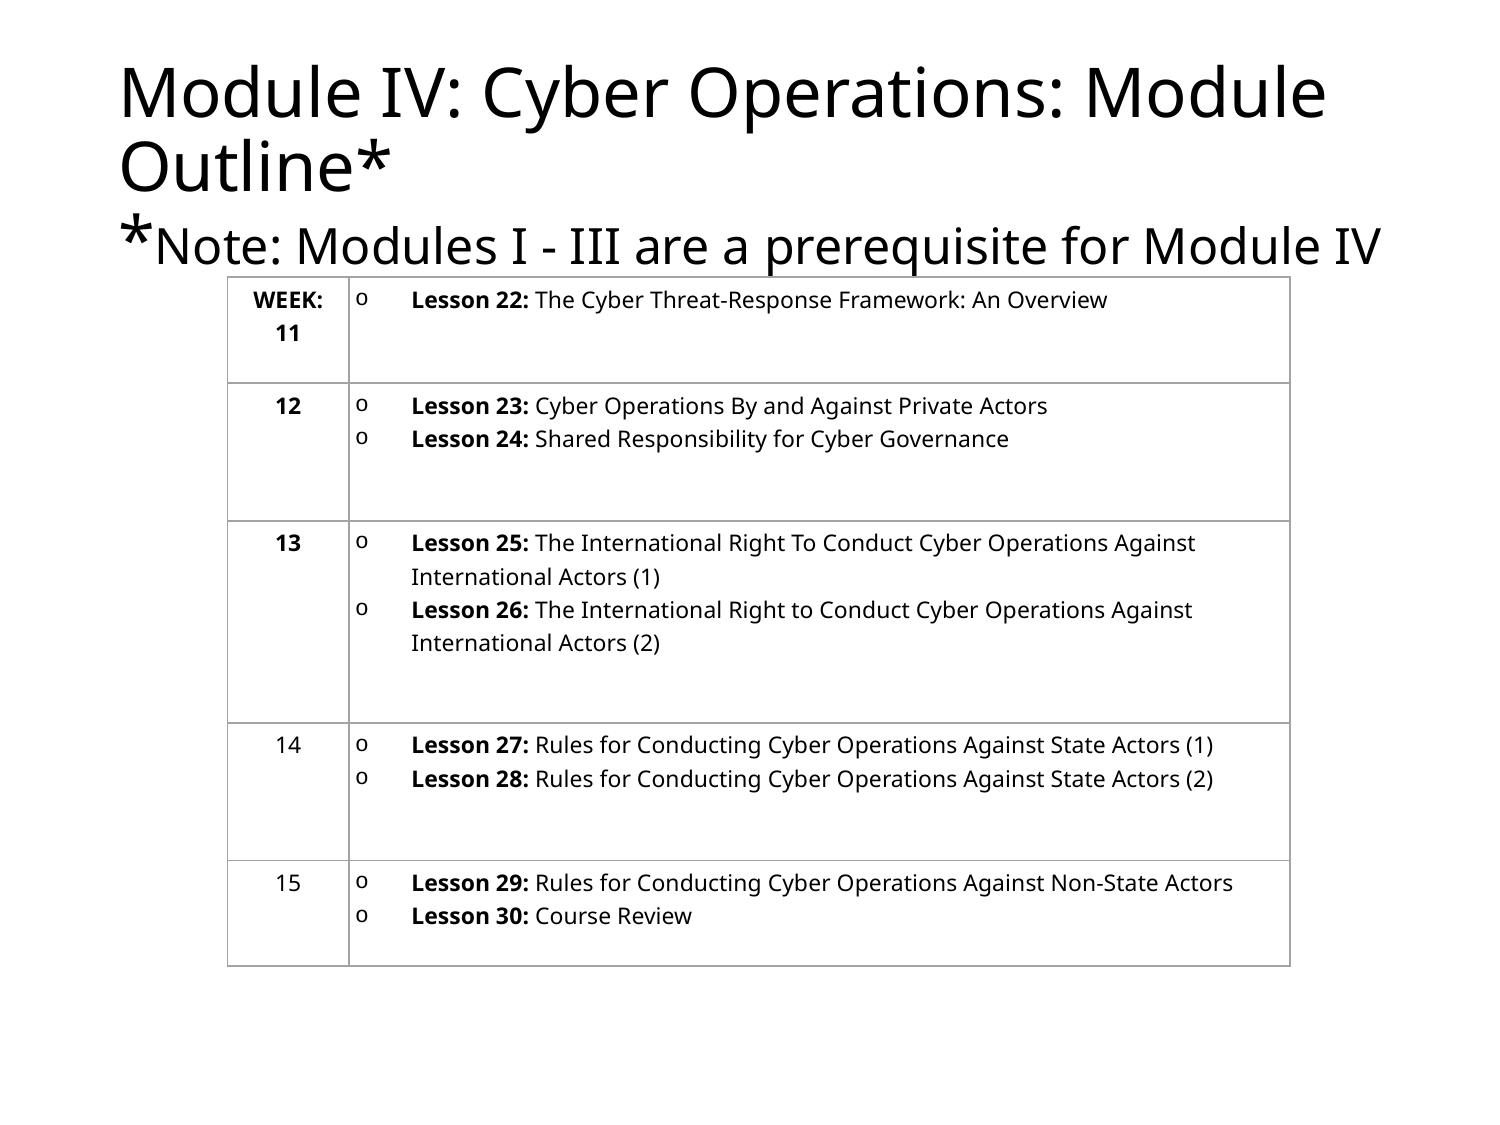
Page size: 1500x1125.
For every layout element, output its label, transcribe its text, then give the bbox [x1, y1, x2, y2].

table_cell 15 [228, 861, 348, 965]
table_cell Lesson 27: Rules for Conducting Cyber Operations Against State Actors (1) Lesson 28: Rules for Conducting Cyber Operations Against State Actors (2) [350, 724, 1289, 860]
table_cell Lesson 29: Rules for Conducting Cyber Operations Against Non-State Actors Lesson 30: Course Review [350, 861, 1289, 965]
table_cell Lesson 23: Cyber Operations By and Against Private Actors Lesson 24: Shared Responsibility for Cyber Governance [350, 384, 1289, 520]
table_header WEEK: 11 [228, 278, 348, 382]
table_cell 13 [228, 522, 348, 722]
table_header Lesson 22: The Cyber Threat-Response Framework: An Overview [350, 278, 1289, 382]
table_cell Lesson 25: The International Right To Conduct Cyber Operations Against International Actors (1) Lesson 26: The International Right to Conduct Cyber Operations Against International Actors (2) [350, 522, 1289, 722]
title Module IV: Cyber Operations: Module Outline* *Note: Modules I - III are a prerequisite for Module IV [102, 59, 1433, 278]
table_cell 14 [228, 724, 348, 860]
table_cell 12 [228, 384, 348, 520]
